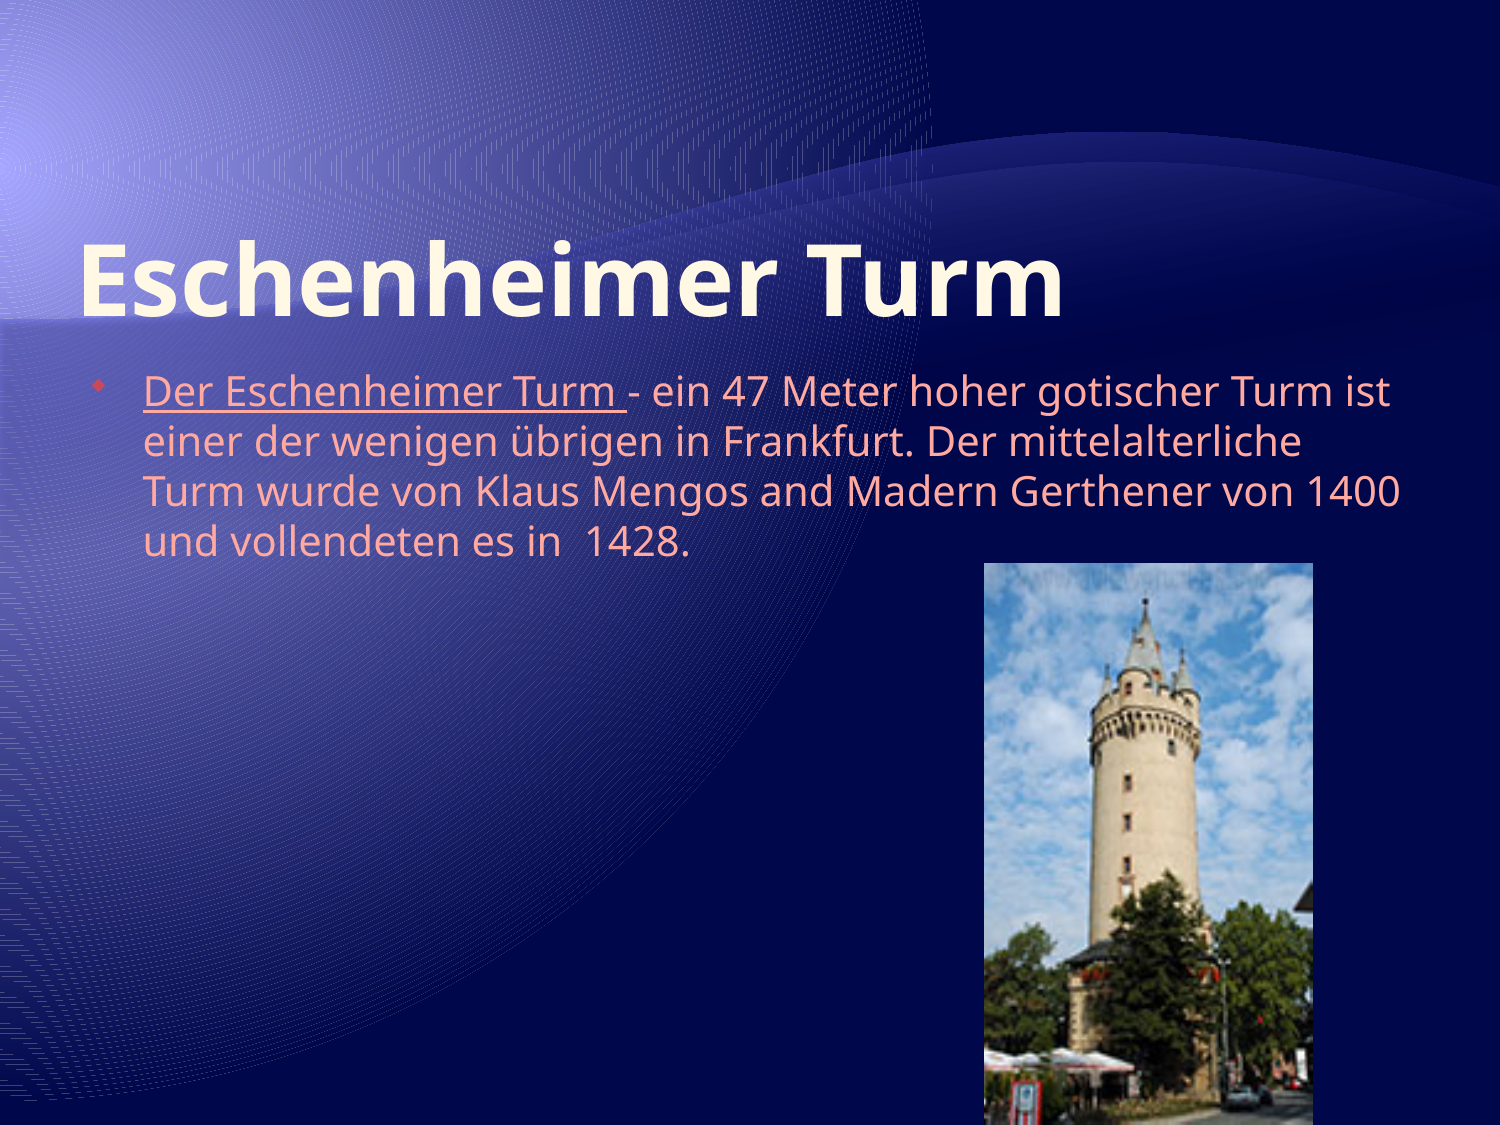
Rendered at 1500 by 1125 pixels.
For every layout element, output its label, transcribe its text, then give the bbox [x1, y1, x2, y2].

title Eschenheimer Turm [75, 87, 1425, 338]
picture [984, 563, 1313, 1125]
list Der Eschenheimer Turm - ein 47 Meter hoher gotischer Turm ist einer der wenigen übrigen in Frankfurt. Der mittelalterliche Turm wurde von Klaus Mengos and Madern Gerthener von 1400 und vollendeten es in 1428. [75, 357, 1425, 1033]
